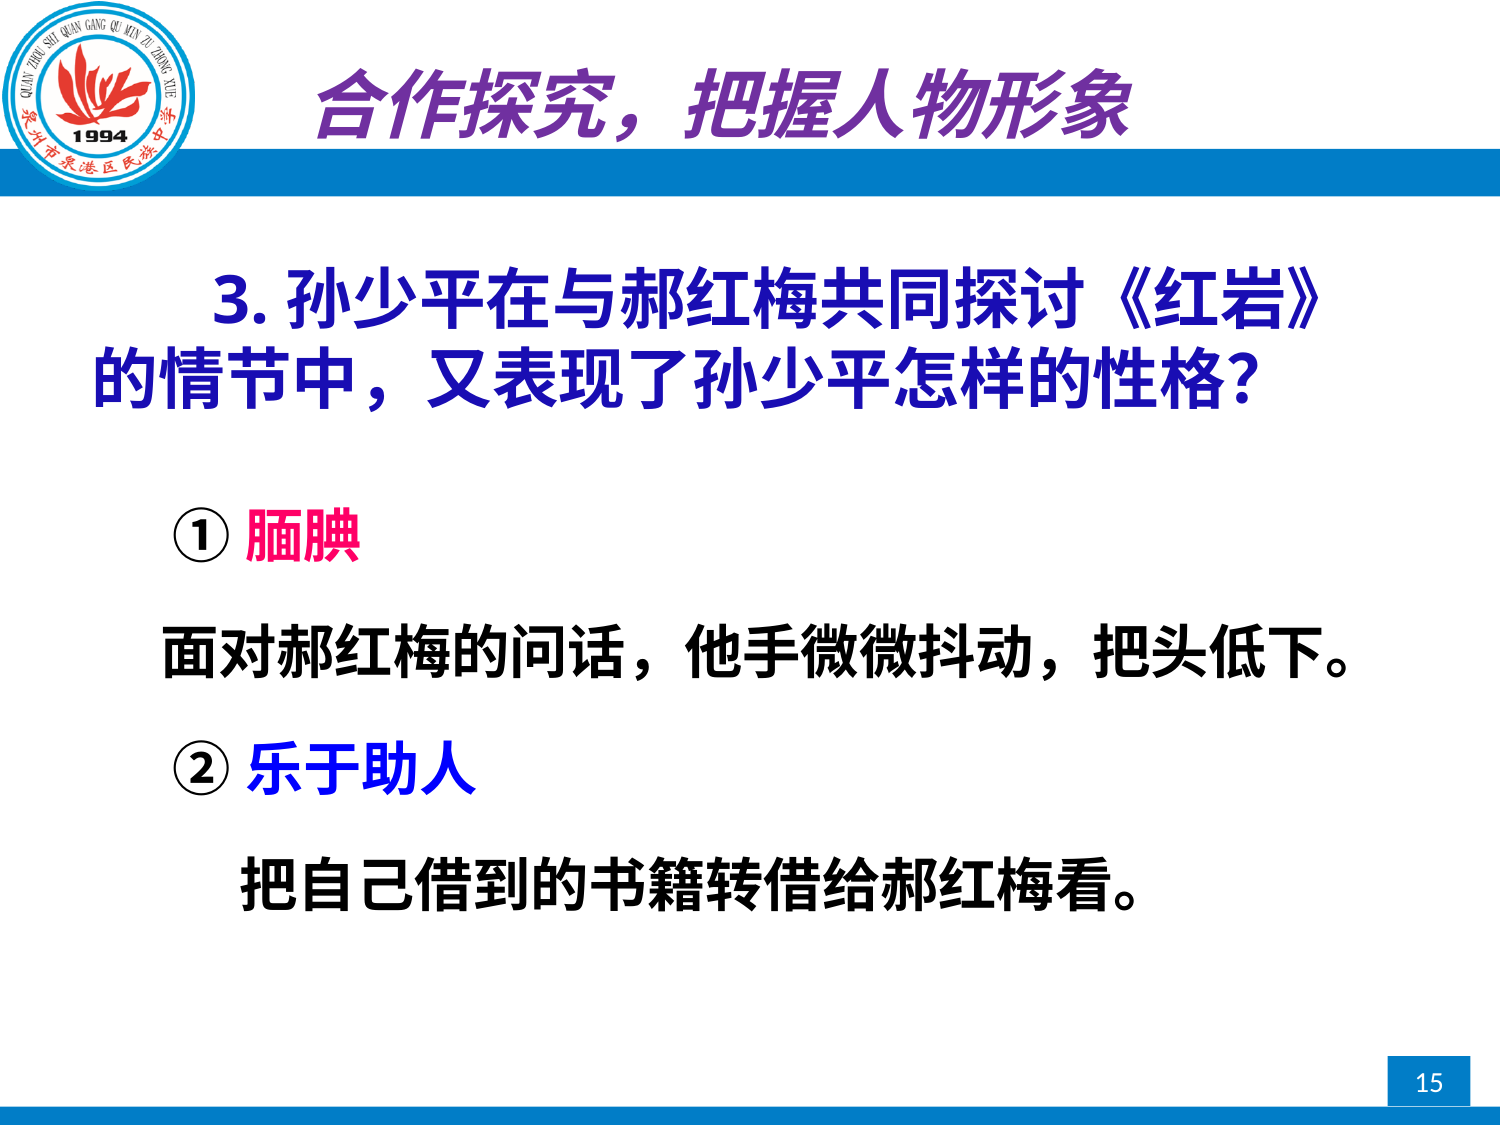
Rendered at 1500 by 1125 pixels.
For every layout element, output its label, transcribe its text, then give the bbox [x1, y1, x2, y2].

picture [2, 1, 88, 86]
picture [2, 107, 78, 191]
picture [120, 114, 195, 191]
picture [9, 6, 189, 186]
title 3.孙少平在与郝红梅共同探讨《红岩》的情节中，又表现了孙少平怎样的性格？ [76, 243, 1427, 432]
text_box 合作探究，把握人物形象 [290, 49, 1201, 155]
list ①腼腆 面对郝红梅的问话，他手微微抖动，把头低下。 ②乐于助人 把自己借到的书籍转借给郝红梅看。 [64, 455, 1416, 965]
picture [110, 1, 195, 79]
